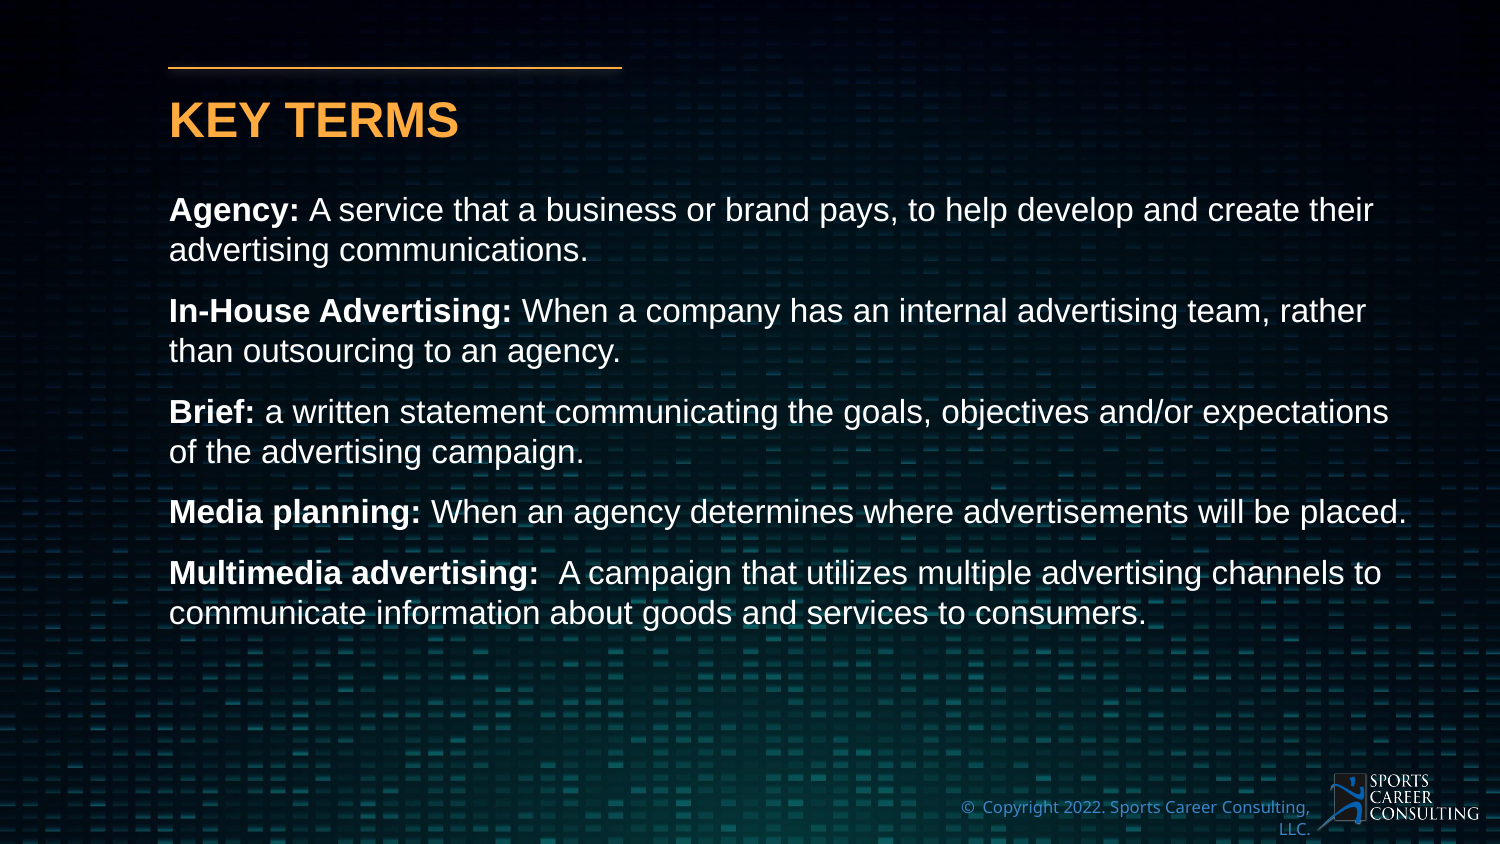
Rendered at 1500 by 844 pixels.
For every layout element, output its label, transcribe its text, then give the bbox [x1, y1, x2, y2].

list Agency: A service that a business or brand pays, to help develop and create their advertising communications. In-House Advertising: When a company has an internal advertising team, rather than outsourcing to an agency. Brief: a written statement communicating the goals, objectives and/or expectations of the advertising campaign. Media planning: When an agency determines where advertisements will be placed. Multimedia advertising: A campaign that utilizes multiple advertising channels to communicate information about goods and services to consumers. [153, 173, 1431, 617]
picture [0, 0, 1500, 844]
title KEY TERMS [153, 72, 683, 149]
text_box © Copyright 2022. Sports Career Consulting, LLC. [914, 769, 1326, 844]
